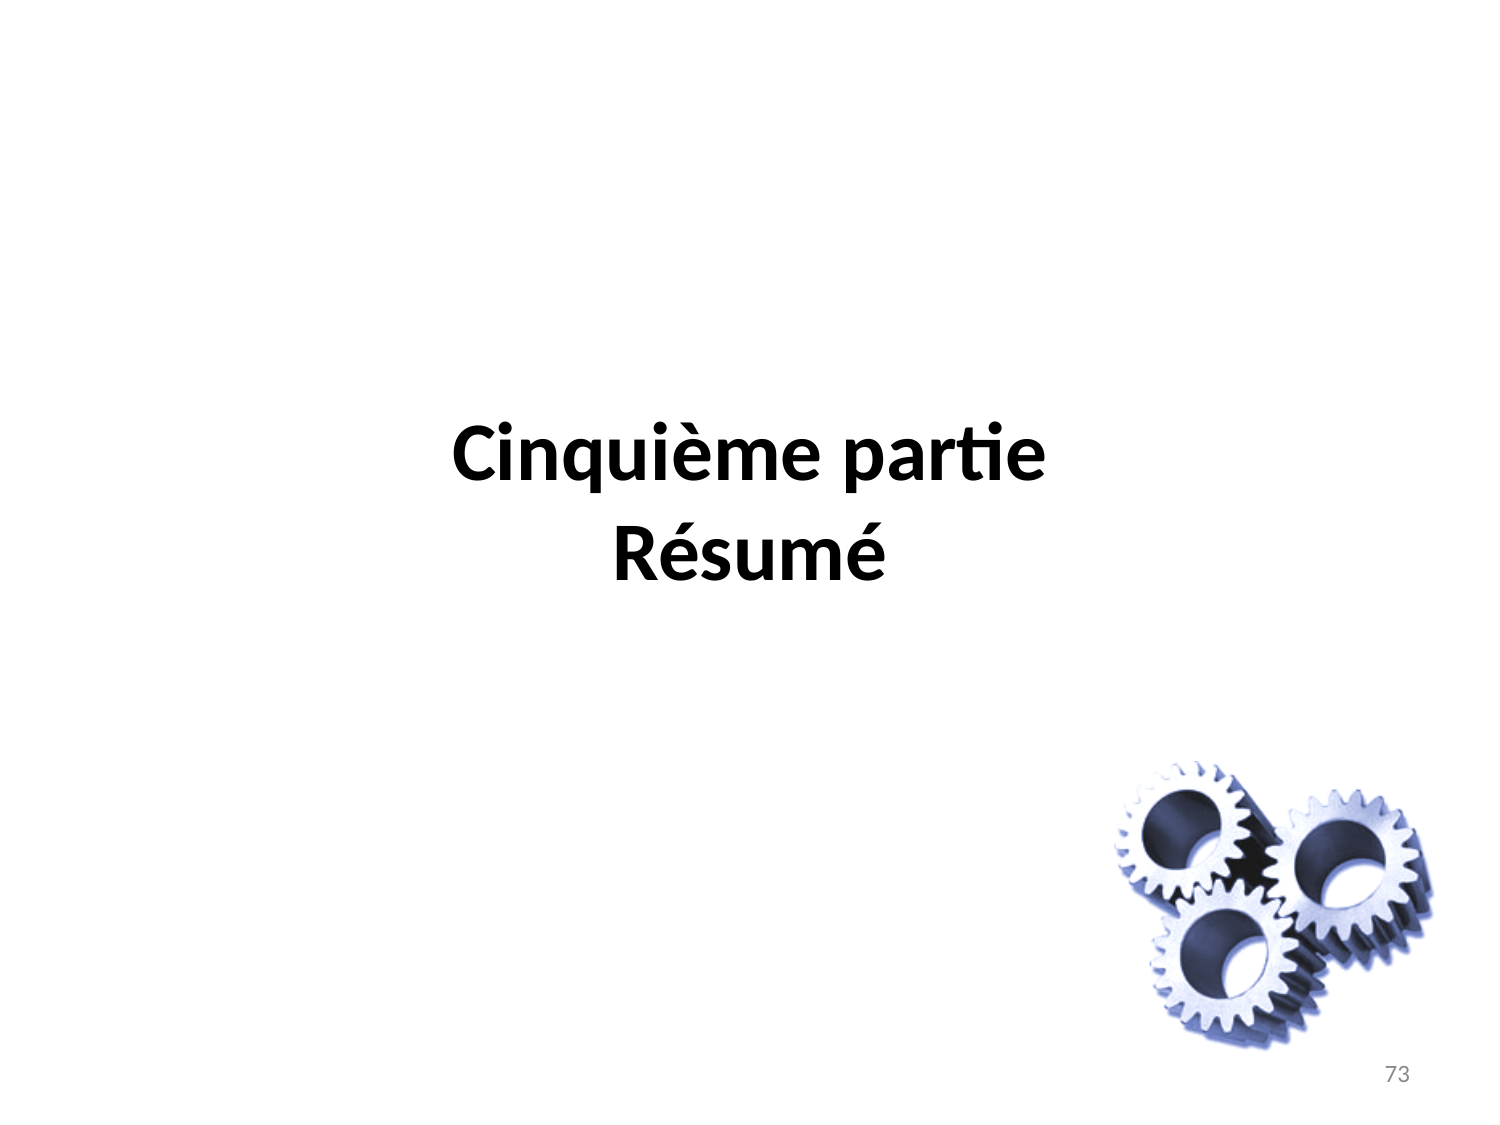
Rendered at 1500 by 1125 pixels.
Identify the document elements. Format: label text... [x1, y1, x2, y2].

slide_number 73 [1074, 1042, 1425, 1103]
title Cinquième partie Résumé [75, 453, 1425, 641]
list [1112, 761, 1436, 1052]
